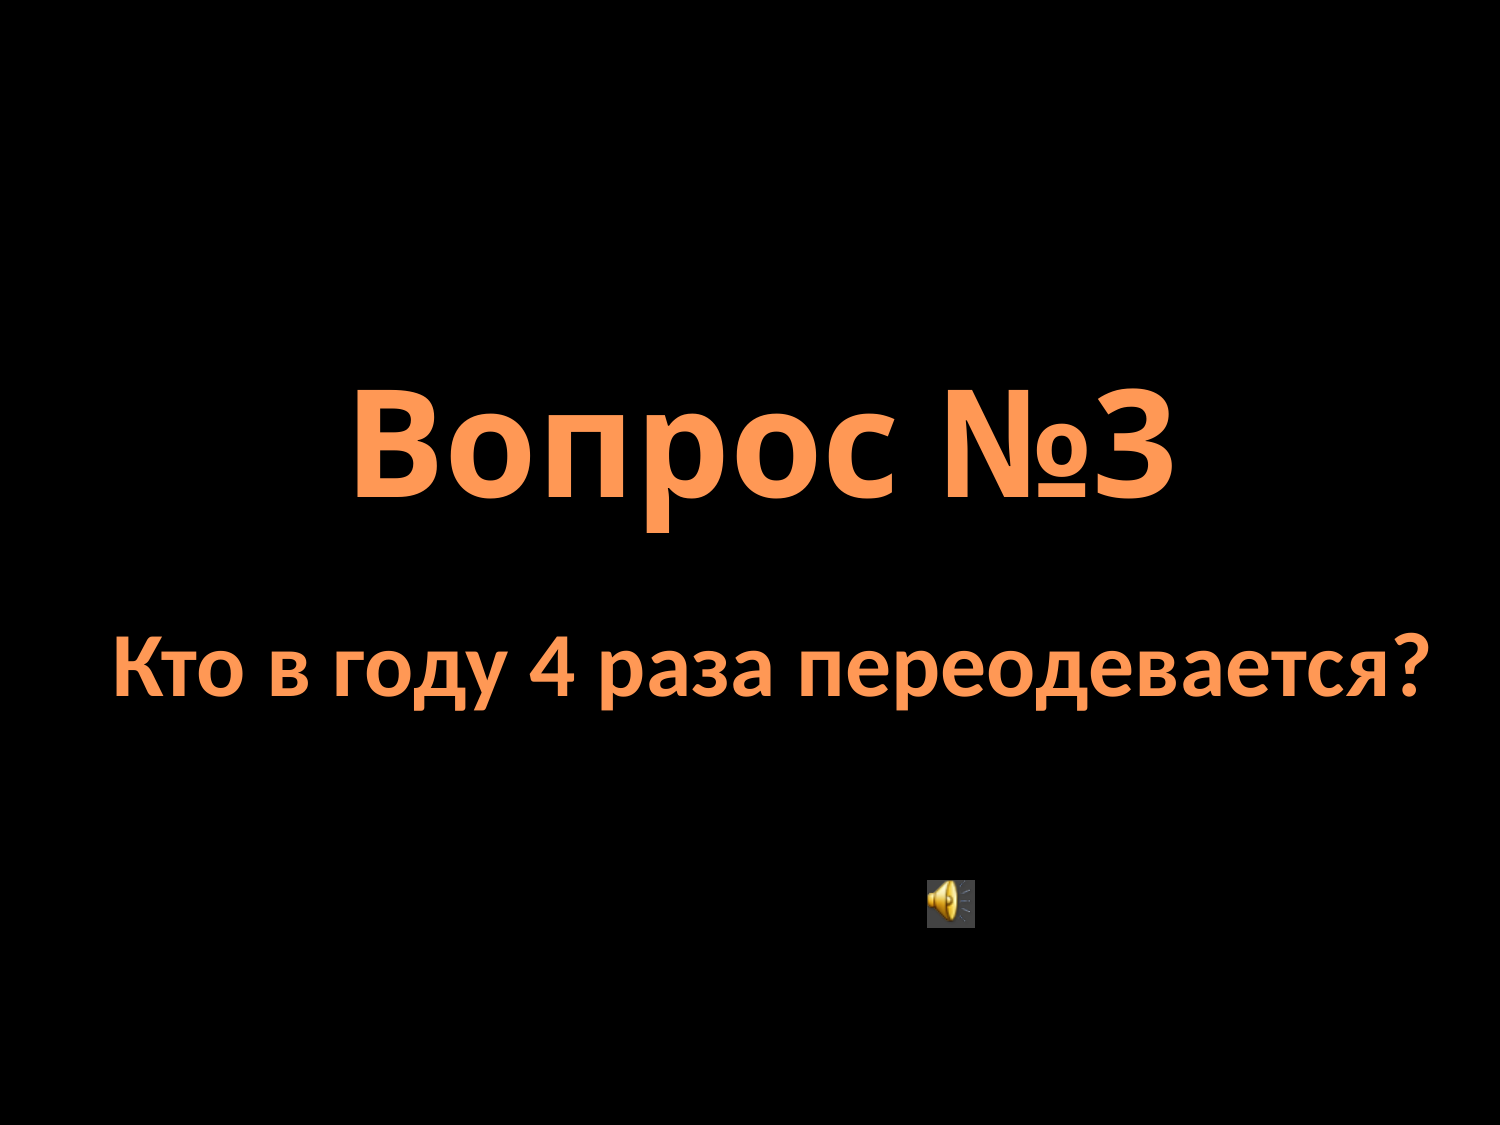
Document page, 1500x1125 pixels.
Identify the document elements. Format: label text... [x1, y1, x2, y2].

text_box Кто в году 4 раза переодевается? [93, 597, 1454, 723]
text_box Вопрос №3 [128, 339, 1395, 535]
picture [925, 878, 977, 930]
